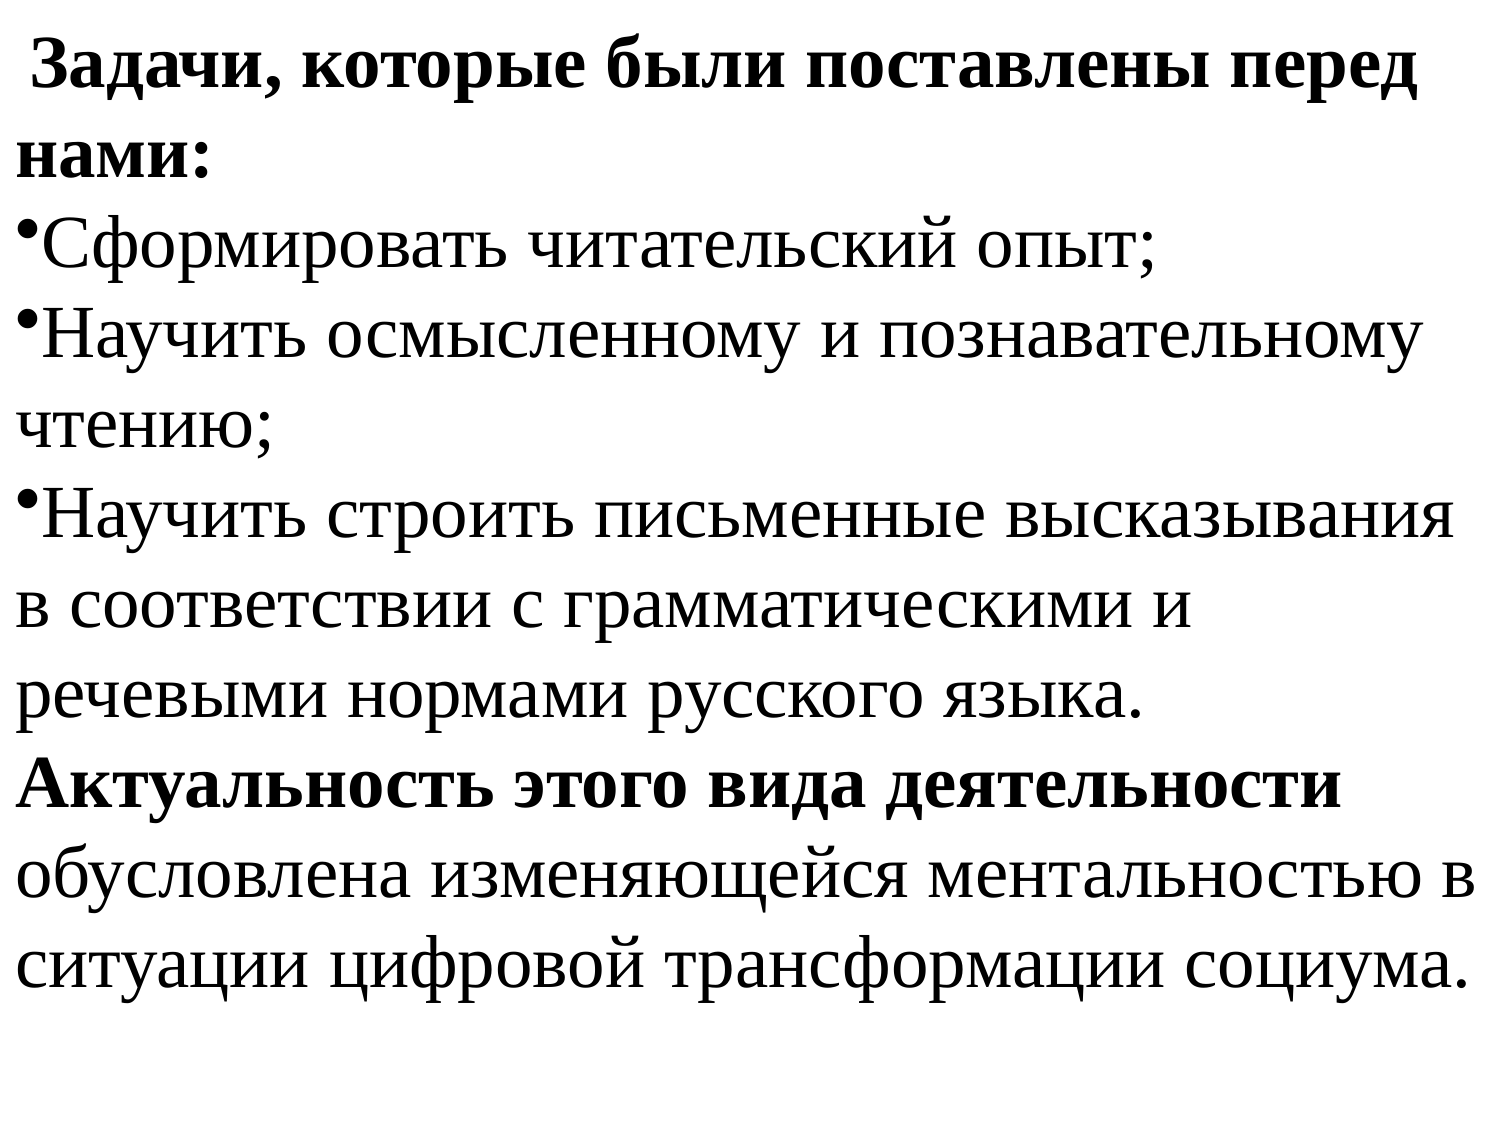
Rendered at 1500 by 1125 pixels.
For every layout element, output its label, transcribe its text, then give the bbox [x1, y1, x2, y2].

text_box Задачи, которые были поставлены перед нами: Сформировать читательский опыт; Научить осмысленному и познавательному чтению; Научить строить письменные высказывания в соответствии с грамматическими и речевыми нормами русского языка. Актуальность этого вида деятельности обусловлена изменяющейся ментальностью в ситуации цифровой трансформации социума. [0, 4, 1500, 1010]
